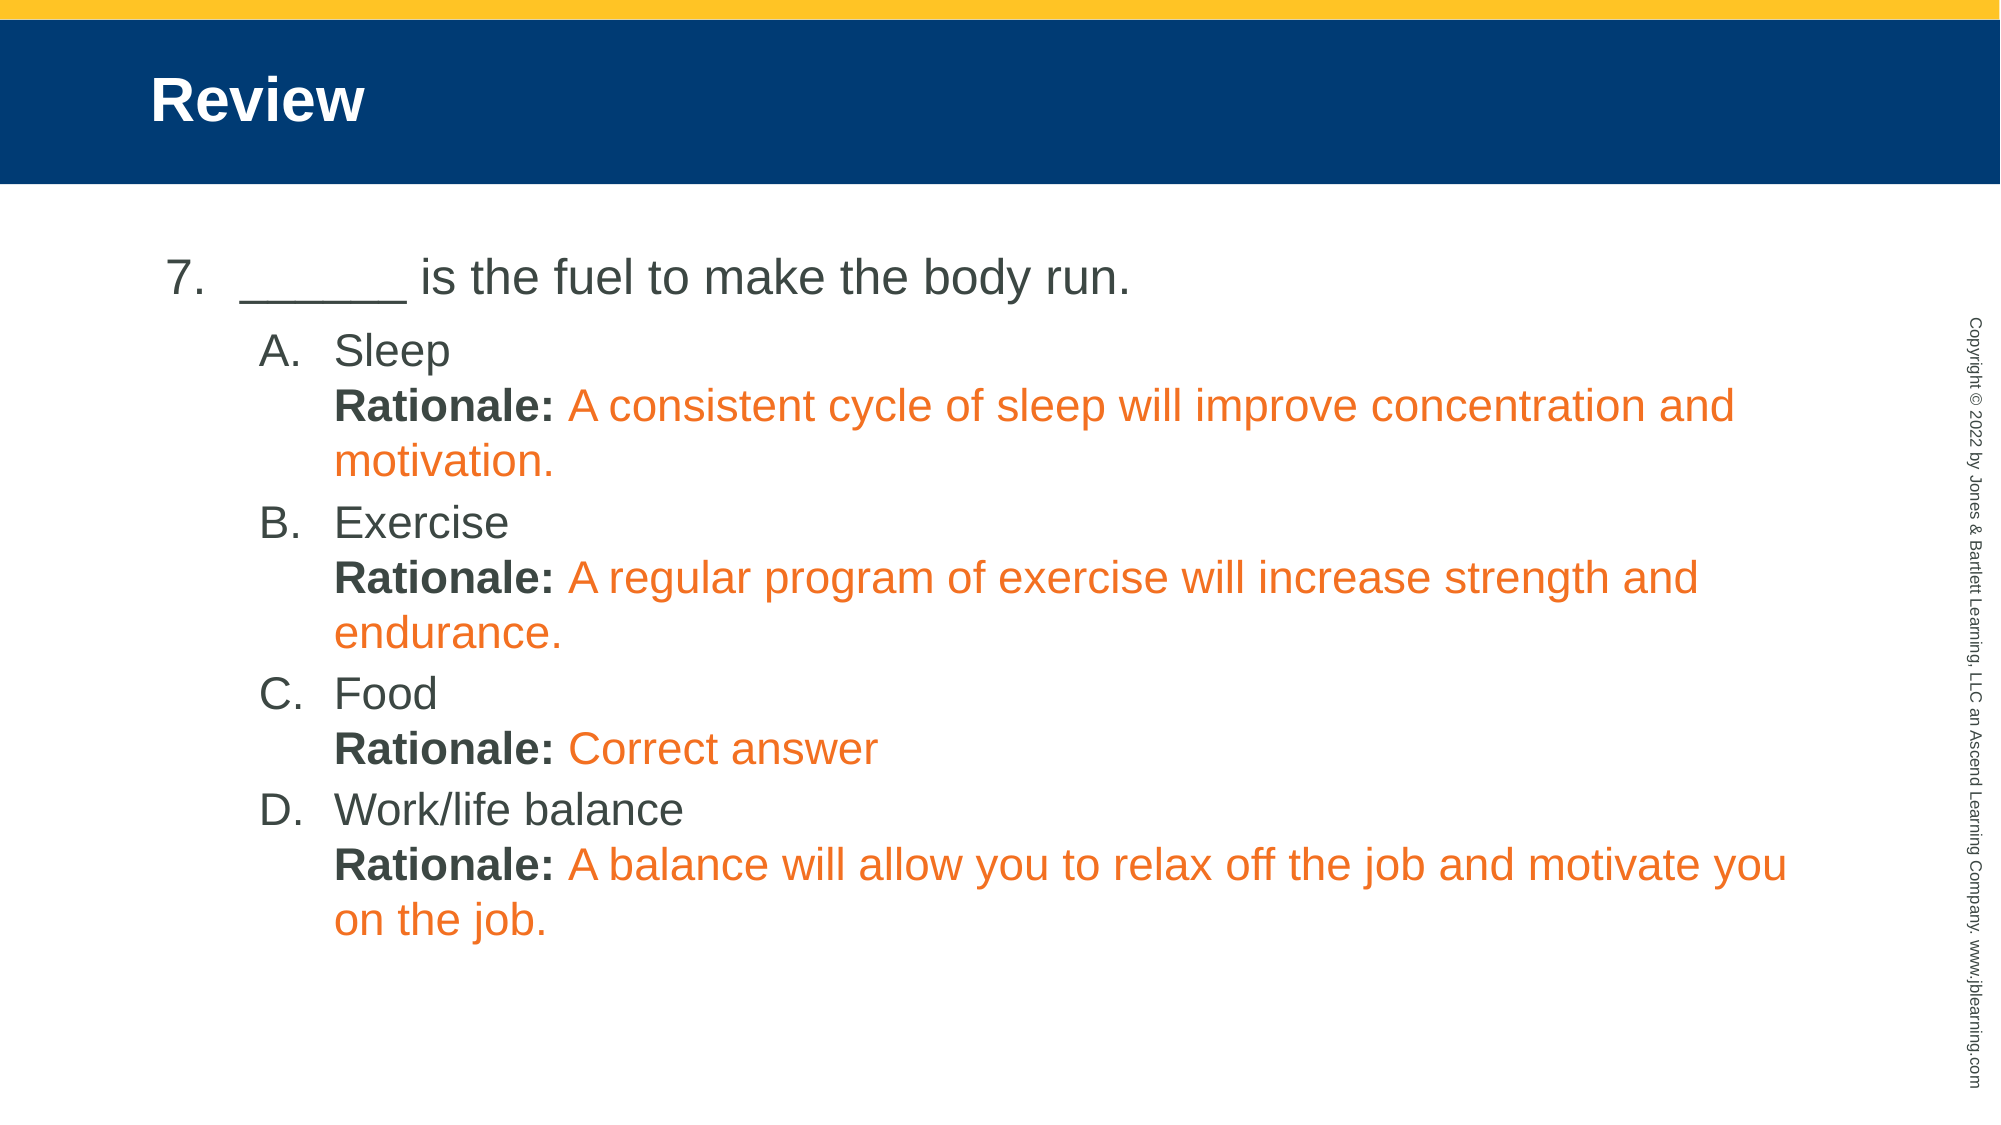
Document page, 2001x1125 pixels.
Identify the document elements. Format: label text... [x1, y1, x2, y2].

list ______ is the fuel to make the body run. Sleep Rationale: A consistent cycle of sleep will improve concentration and motivation. Exercise Rationale: A regular program of exercise will increase strength and endurance. Food Rationale: Correct answer Work/life balance Rationale: A balance will allow you to relax off the job and motivate you on the job. [150, 237, 1850, 1025]
title Review [0, 19, 2000, 185]
